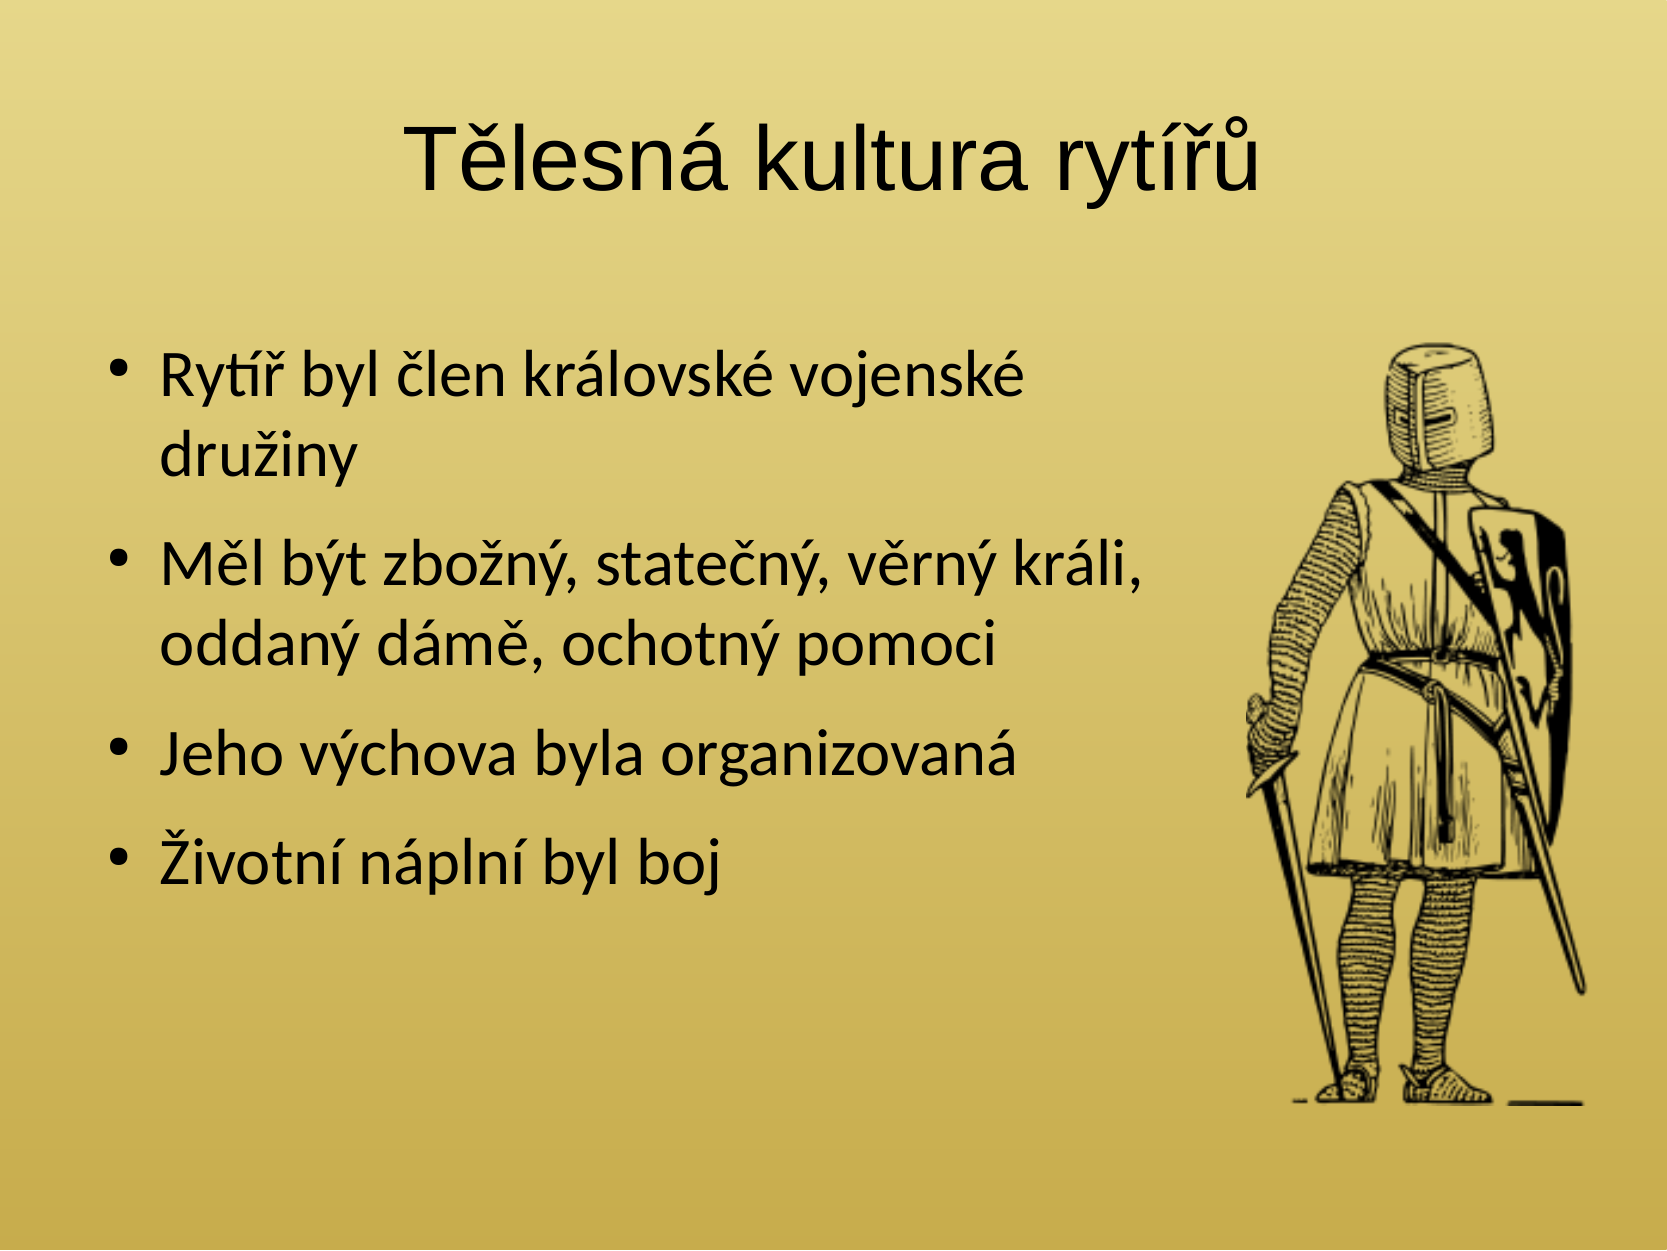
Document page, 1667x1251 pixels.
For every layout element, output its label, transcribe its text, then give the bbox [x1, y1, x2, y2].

picture [1246, 341, 1590, 1106]
title Tělesná kultura rytířů [83, 49, 1584, 259]
list Rytíř byl člen královské vojenské družiny Měl být zbožný, statečný, věrný králi, oddaný dámě, ochotný pomoci Jeho výchova byla organizovaná Životní náplní byl boj [89, 329, 1188, 921]
